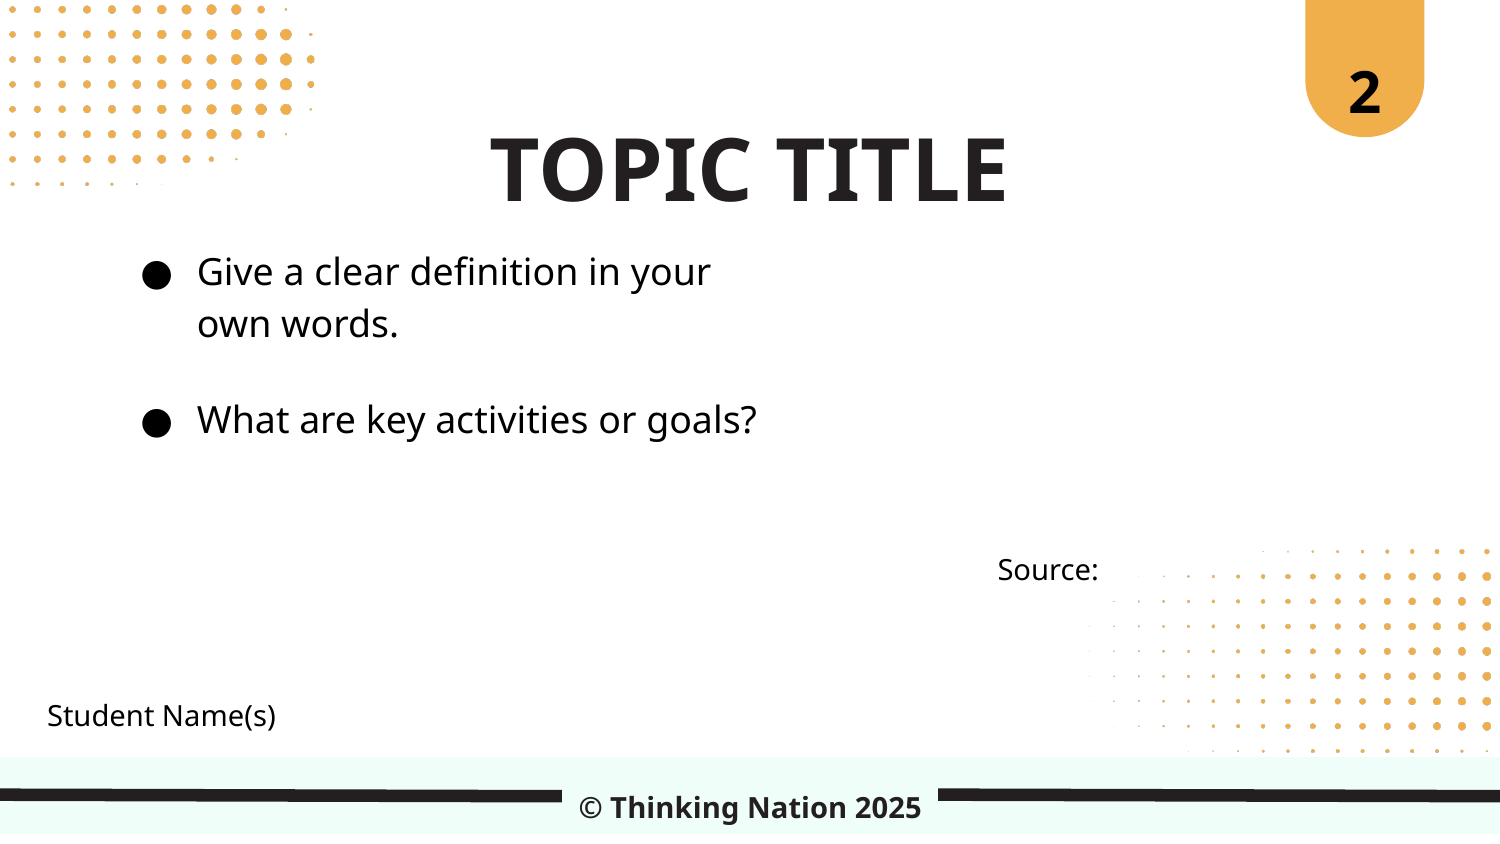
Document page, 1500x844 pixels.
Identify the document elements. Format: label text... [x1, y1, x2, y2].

text_box [1064, 549, 1500, 754]
text_box Student Name(s) [32, 682, 449, 754]
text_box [1300, 0, 1430, 138]
text_box [0, 0, 315, 186]
text_box TOPIC TITLE [209, 71, 1291, 219]
text_box Give a clear definition in your own words. What are key activities or goals? [121, 241, 782, 442]
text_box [0, 756, 1500, 835]
text_box Source: [982, 536, 1399, 607]
